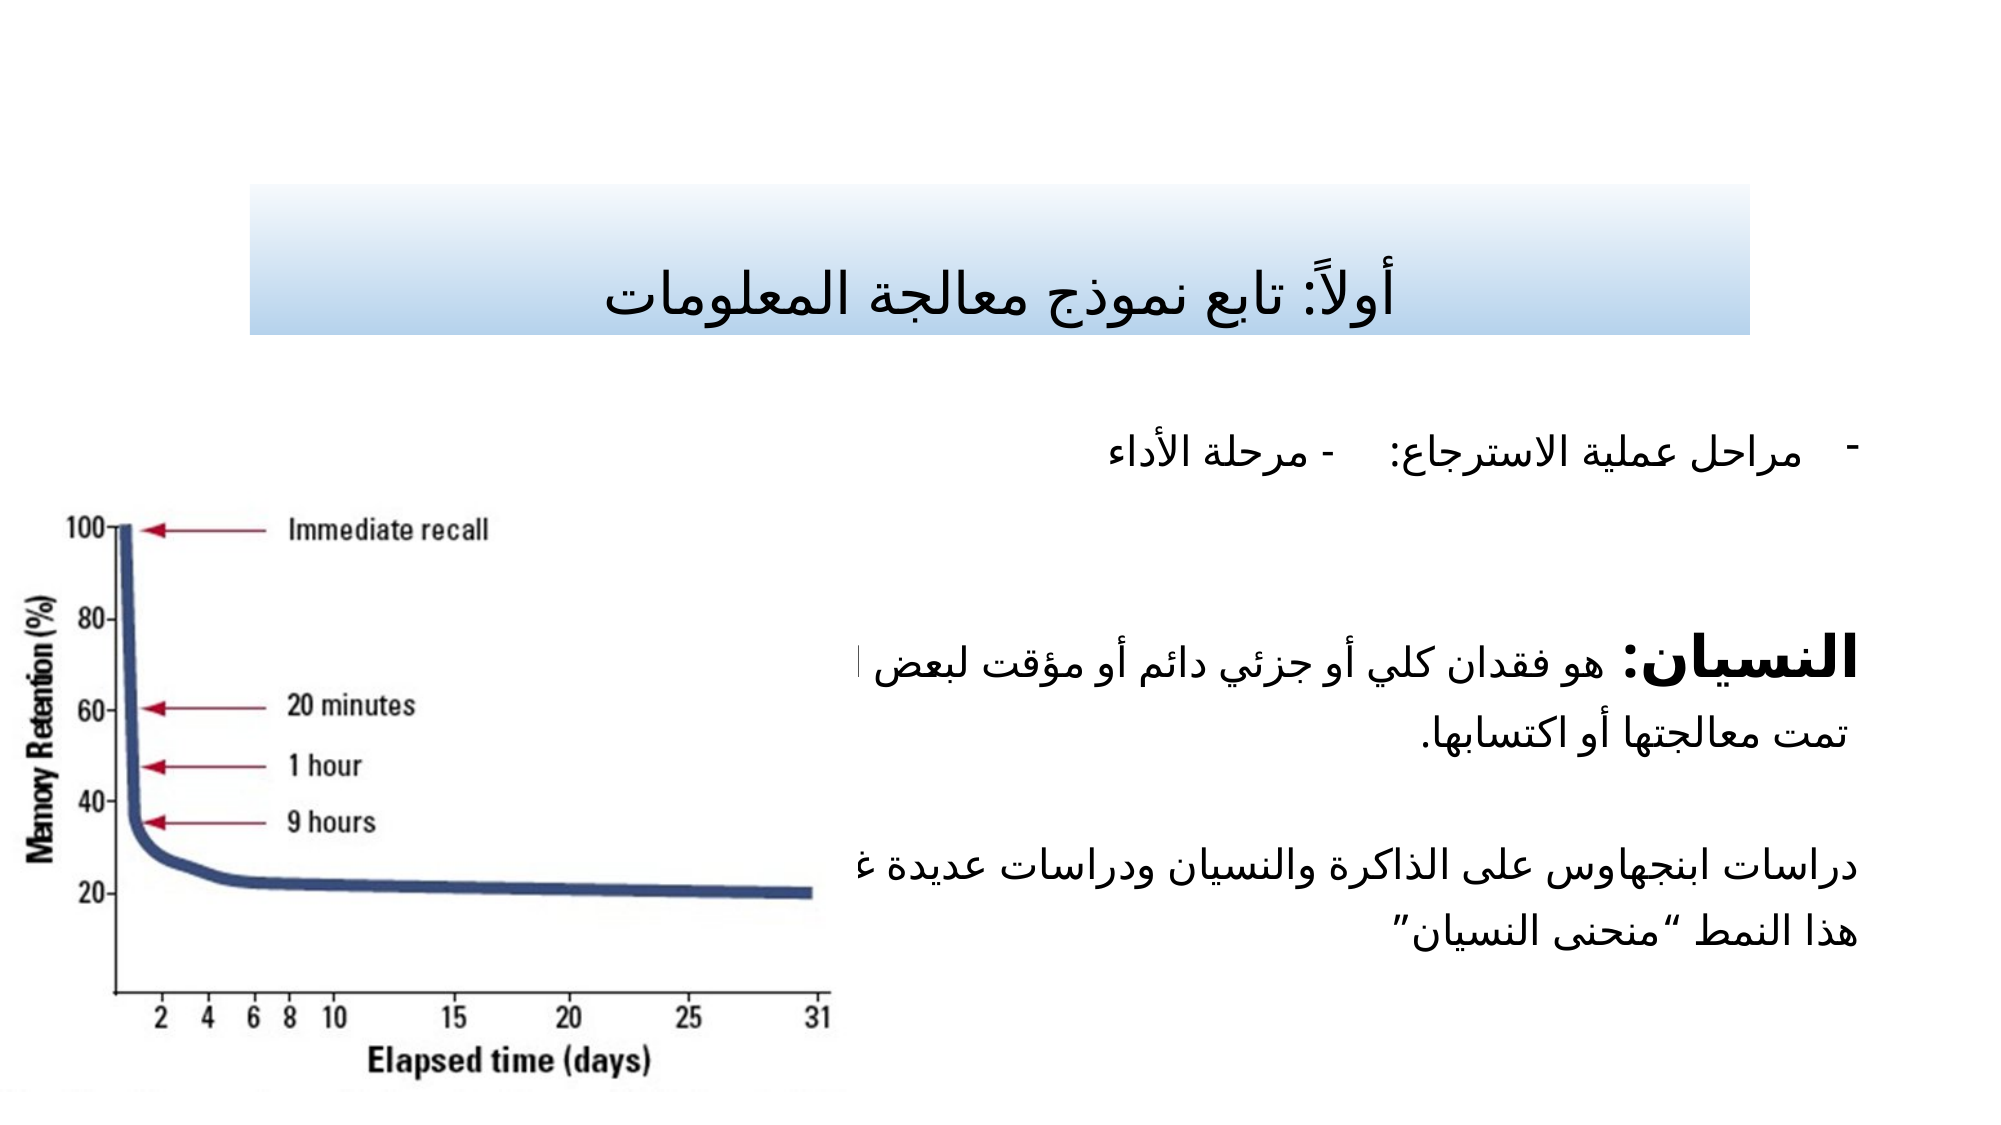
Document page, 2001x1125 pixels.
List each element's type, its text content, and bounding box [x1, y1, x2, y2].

picture [0, 491, 858, 1092]
subtitle مراحل عملية الاسترجاع: - مرحلة الأداء النسيان: هو فقدان كلي أو جزئي دائم أو مؤقت لبعض الخبرات التي تمت معالجتها أو اكتسابها. دراسات ابنجهاوس على الذاكرة والنسيان ودراسات عديدة غيرها وجدت هذا النمط “منحنى النسيان” [117, 422, 1875, 1076]
title أولاً: تابع نموذج معالجة المعلومات [249, 184, 1750, 335]
